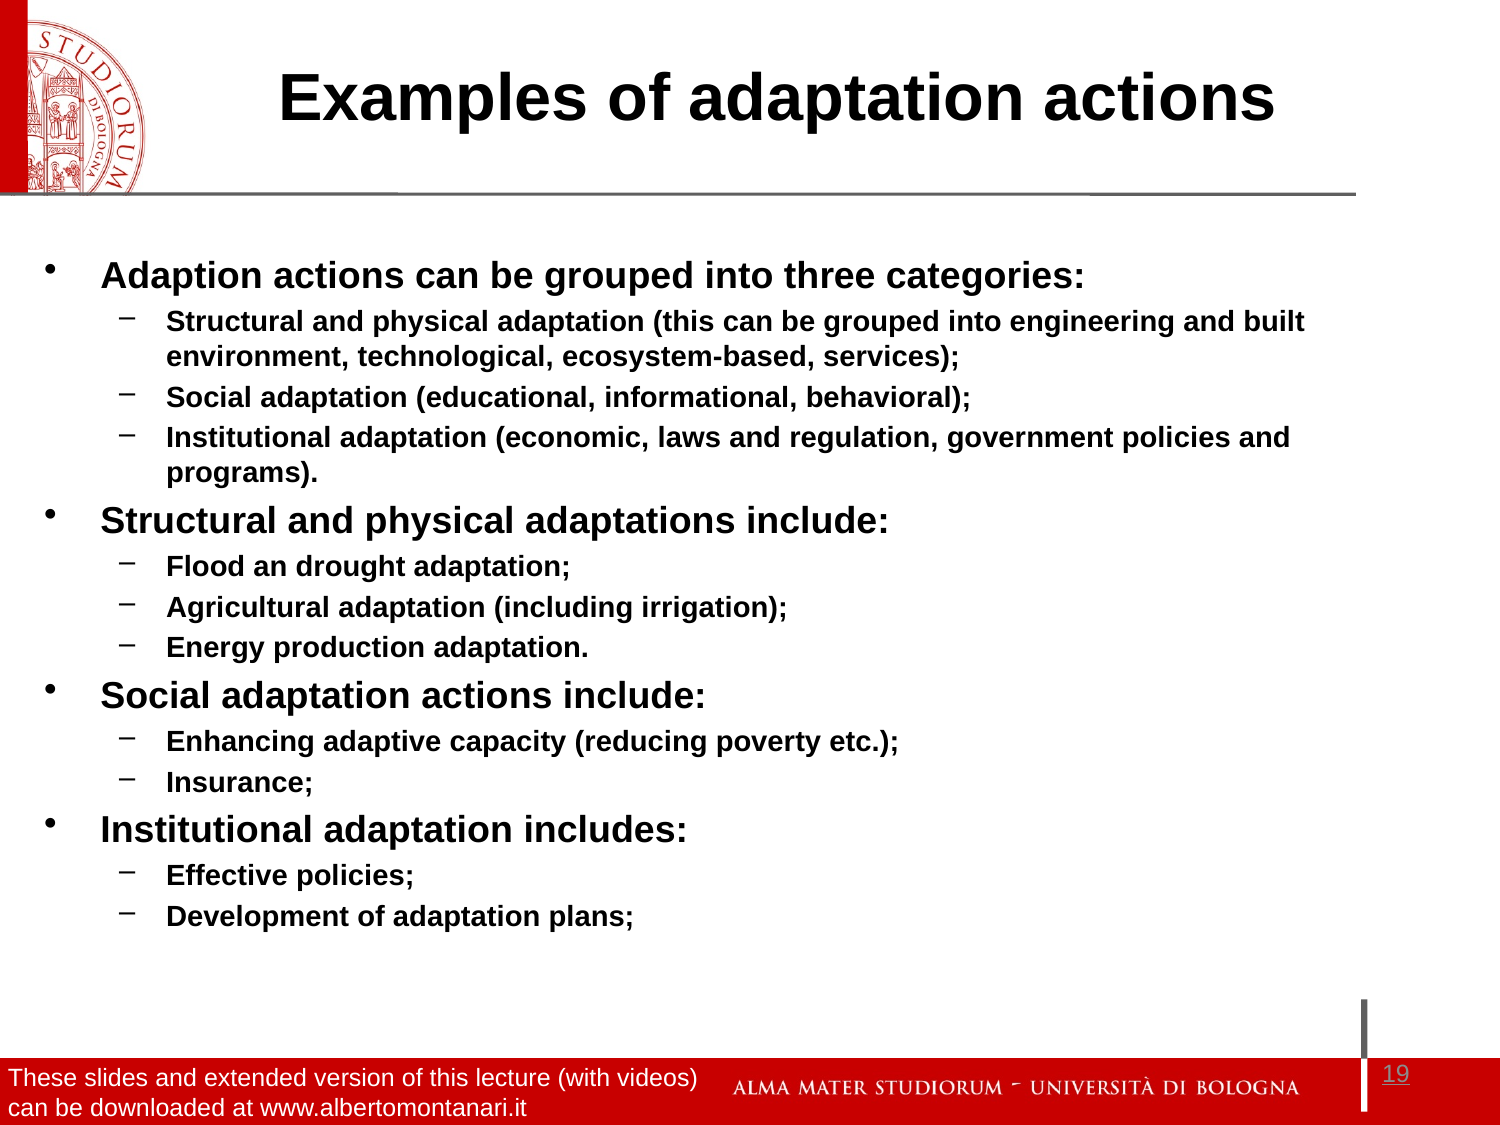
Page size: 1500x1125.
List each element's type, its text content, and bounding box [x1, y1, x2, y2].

picture [0, 1058, 1500, 1125]
text_box Examples of adaptation actions [210, 46, 1345, 142]
slide_number 19 [1074, 1042, 1425, 1103]
list Adaption actions can be grouped into three categories: Structural and physical adaptation (this can be grouped into engineering and built environment, technological, ecosystem-based, services); Social adaptation (educational, informational, behavioral); Institutional adaptation (economic, laws and regulation, government policies and programs). Structural and physical adaptations include: Flood an drought adaptation; Agricultural adaptation (including irrigation); Energy production adaptation. Social adaptation actions include: Enhancing adaptive capacity (reducing poverty etc.); Insurance; Institutional adaptation includes: Effective policies; Development of adaptation plans; [29, 244, 1447, 940]
picture [28, 16, 151, 192]
